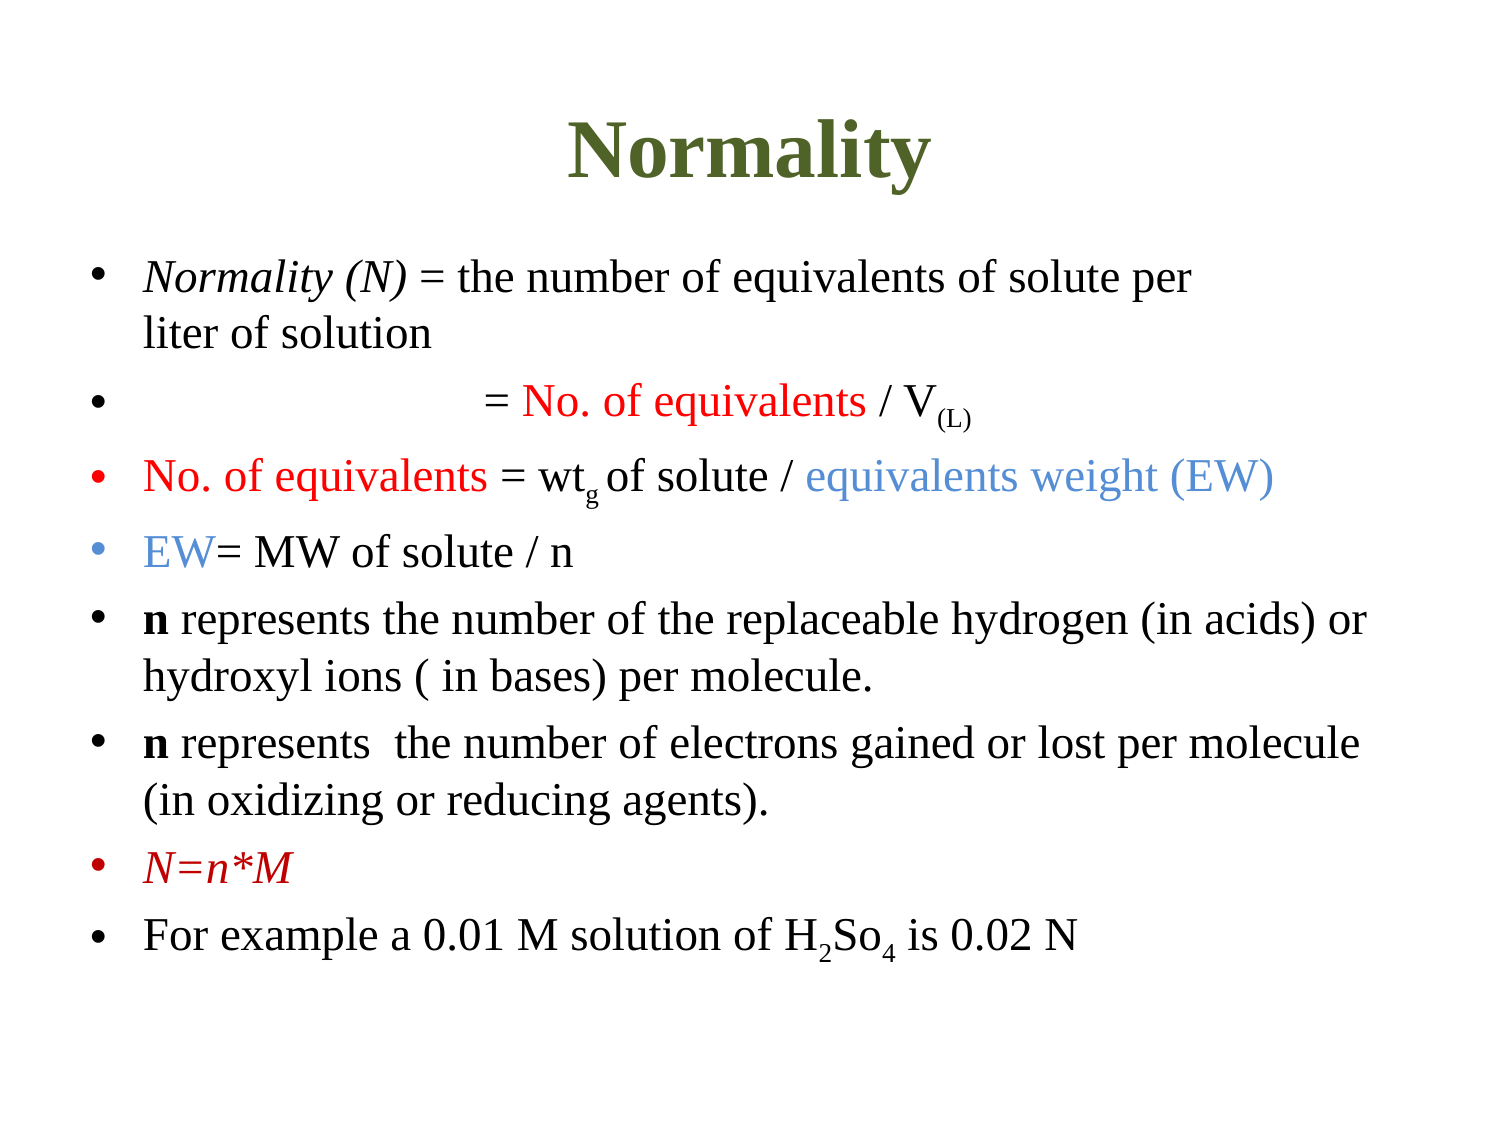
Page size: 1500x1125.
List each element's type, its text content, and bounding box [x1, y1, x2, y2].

title Normality [75, 50, 1425, 237]
list Normality (N) = the number of equivalents of solute per liter of solution = No. of equivalents / V(L) No. of equivalents = wtg of solute / equivalents weight (EW) EW= MW of solute / n n represents the number of the replaceable hydrogen (in acids) or hydroxyl ions ( in bases) per molecule. n represents the number of electrons gained or lost per molecule (in oxidizing or reducing agents). N=n*M For example a 0.01 M solution of H2So4 is 0.02 N [75, 237, 1425, 980]
